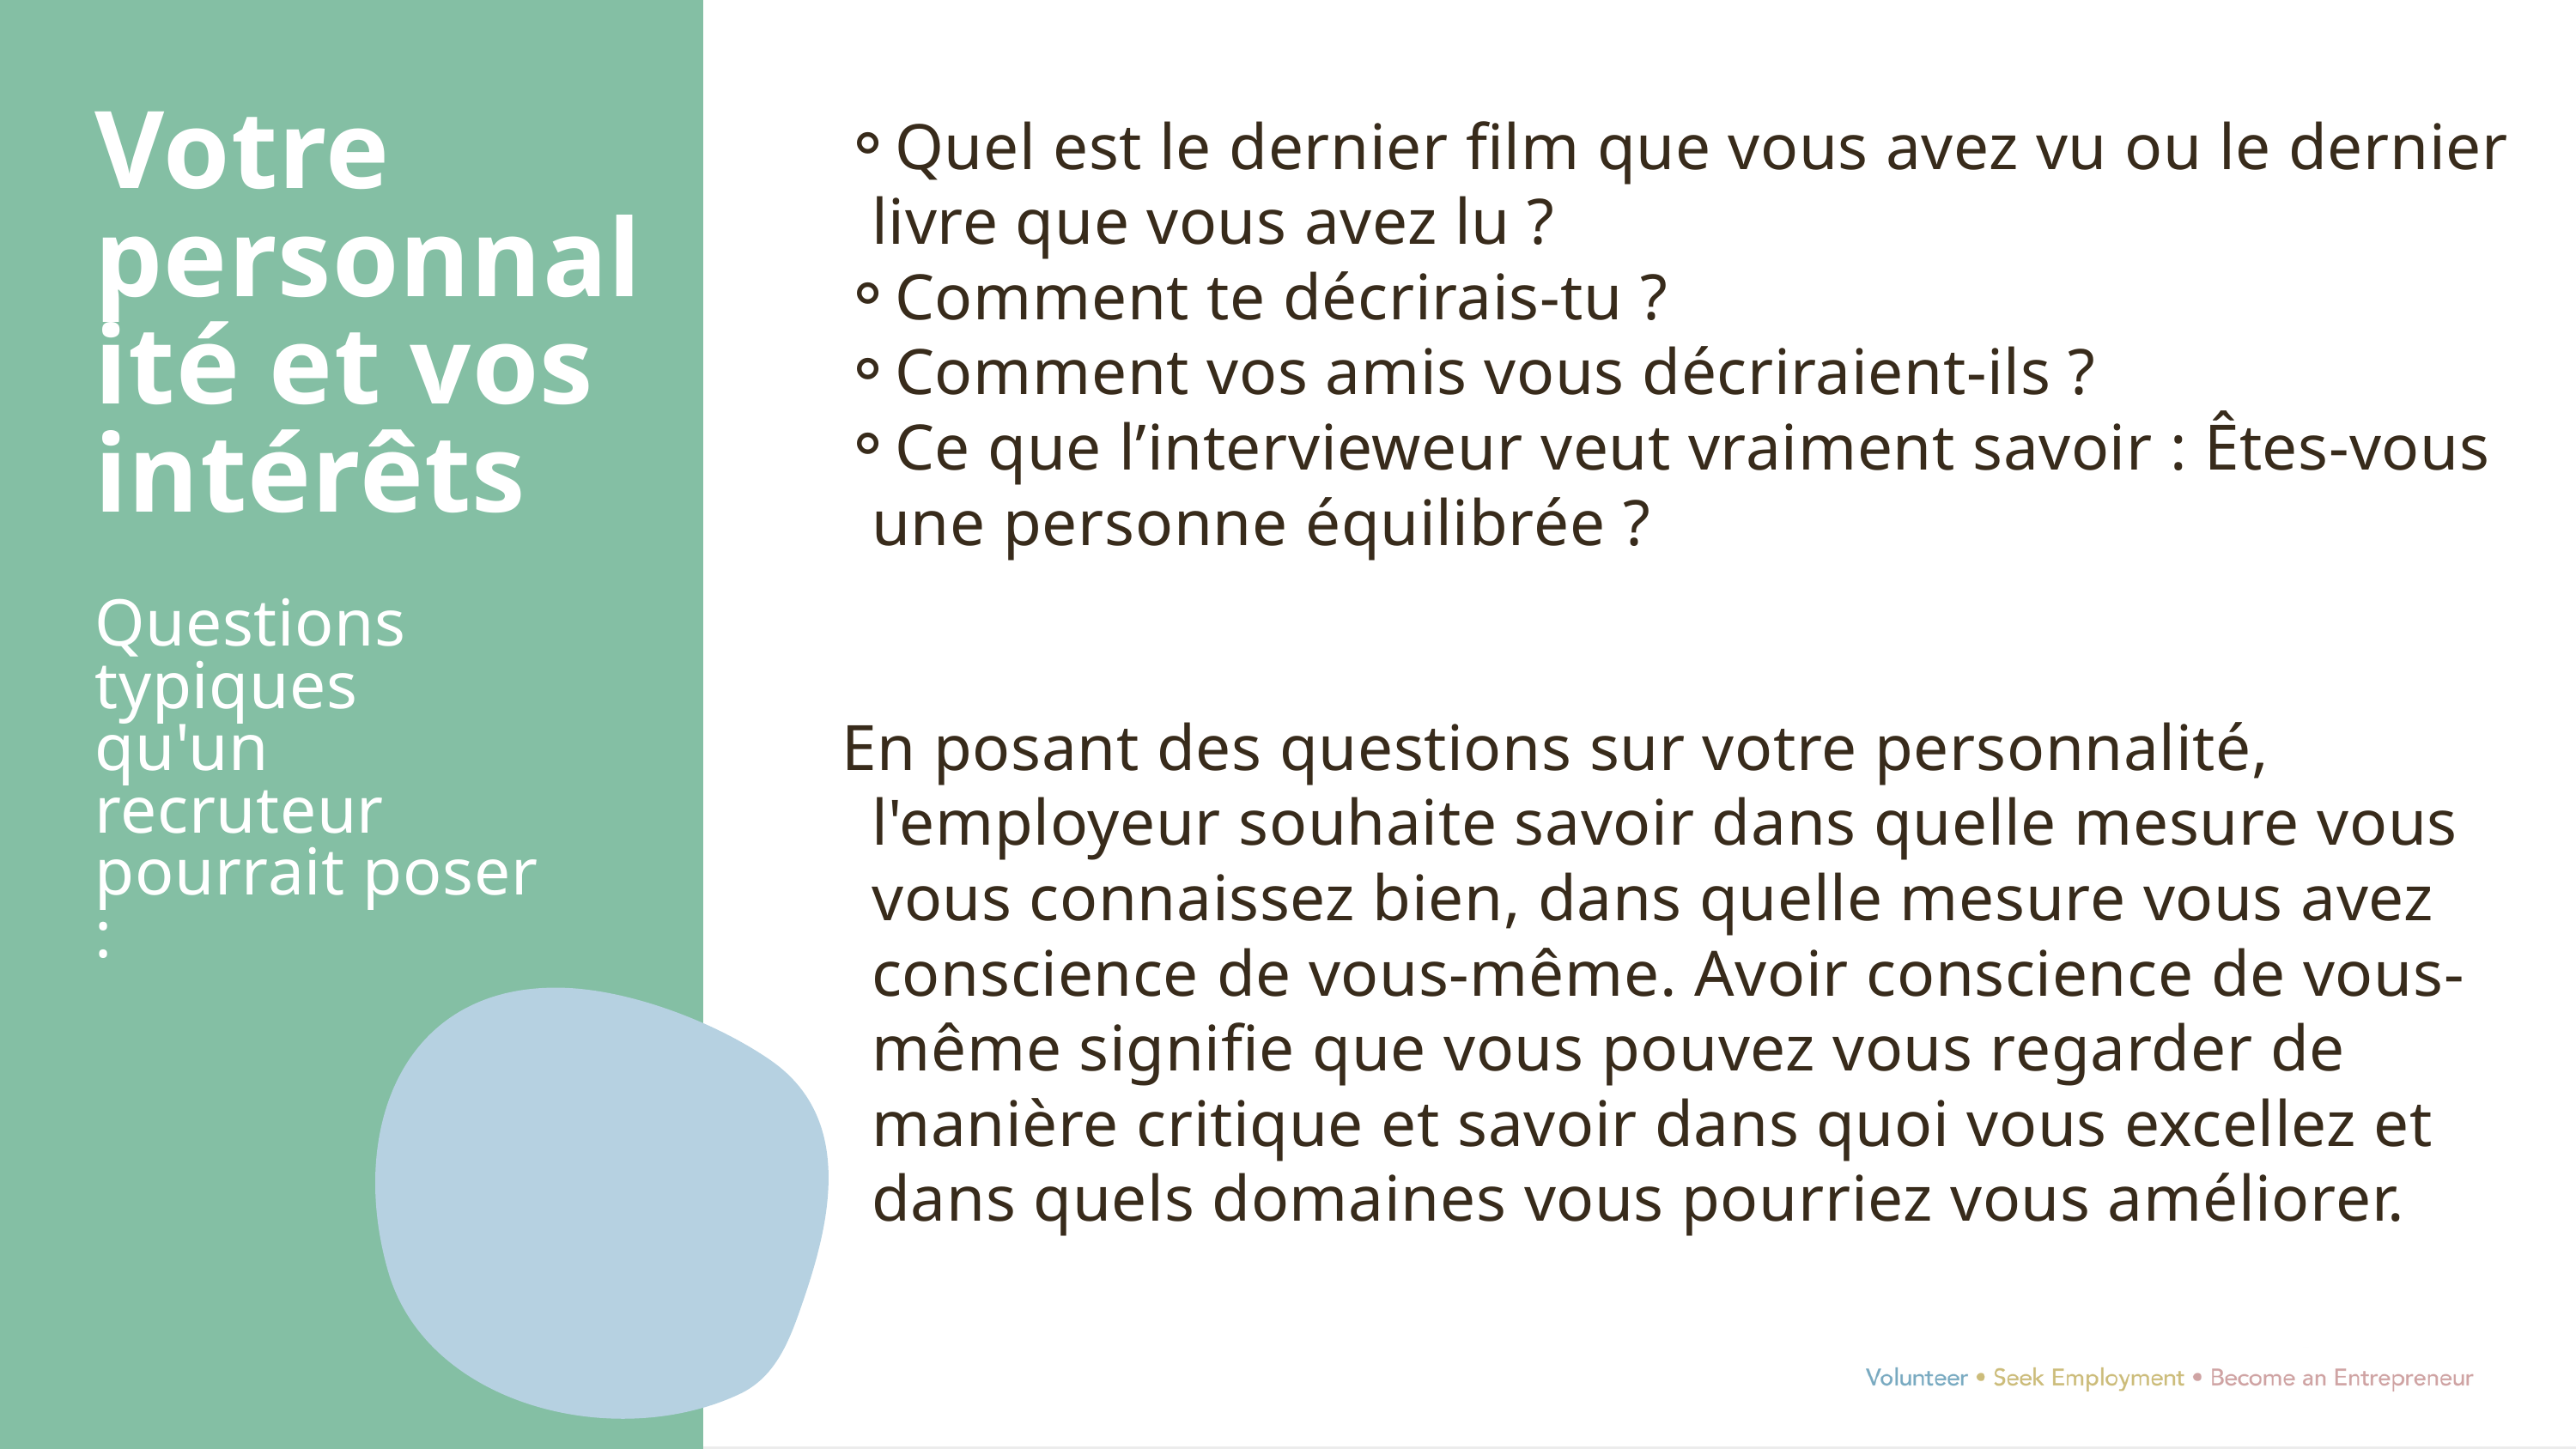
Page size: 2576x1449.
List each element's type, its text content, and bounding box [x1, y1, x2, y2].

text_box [0, 0, 704, 1449]
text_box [710, 1446, 2570, 1449]
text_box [383, 973, 825, 1429]
text_box Quel est le dernier film que vous avez vu ou le dernier livre que vous avez lu ? Comment te décrirais-tu ? Comment vos amis vous décriraient-ils ? Ce que l’intervieweur veut vraiment savoir : Êtes-vous une personne équilibrée ? En posant des questions sur votre personnalité, l'employeur souhaite savoir dans quelle mesure vous vous connaissez bien, dans quelle mesure vous avez conscience de vous-même. Avoir conscience de vous-même signifie que vous pouvez vous regarder de manière critique et savoir dans quoi vous excellez et dans quels domaines vous pourriez vous améliorer. [782, 106, 2538, 1443]
